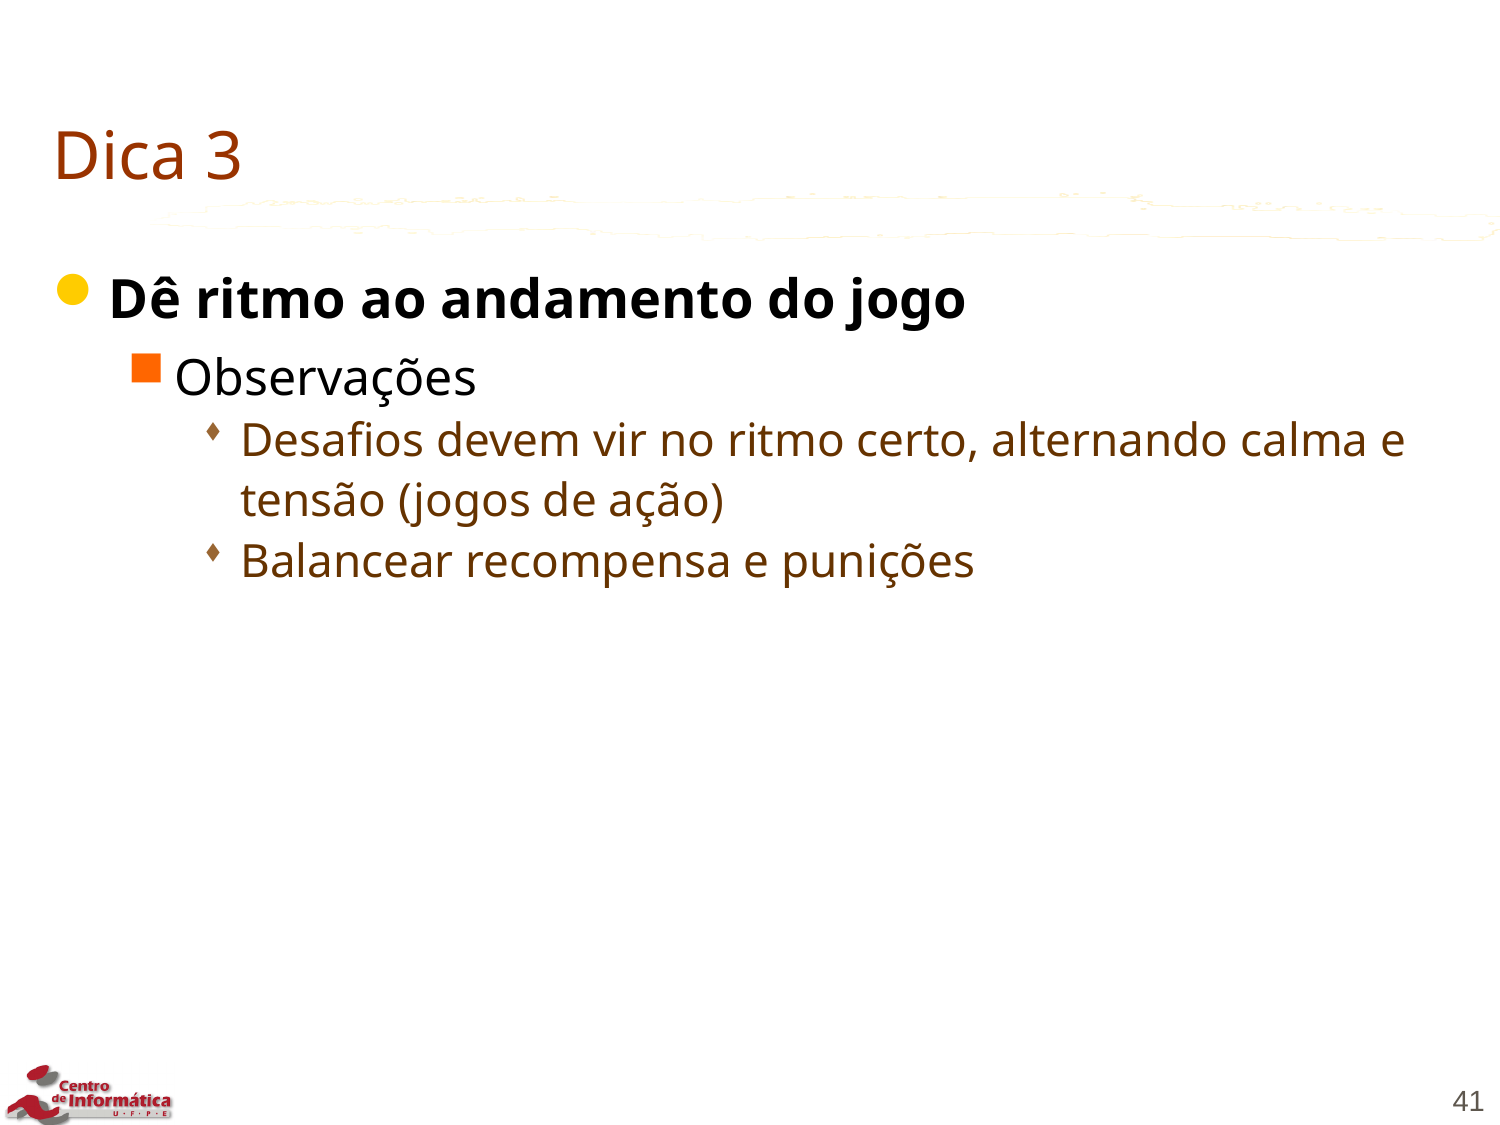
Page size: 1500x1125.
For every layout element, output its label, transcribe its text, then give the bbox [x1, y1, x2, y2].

list Dê ritmo ao andamento do jogo Observações Desafios devem vir no ritmo certo, alternando calma e tensão (jogos de ação) Balancear recompensa e punições [37, 249, 1475, 1025]
title Dica 3 [37, 12, 1434, 200]
picture [0, 1062, 175, 1125]
slide_number 41 [1187, 1049, 1500, 1125]
